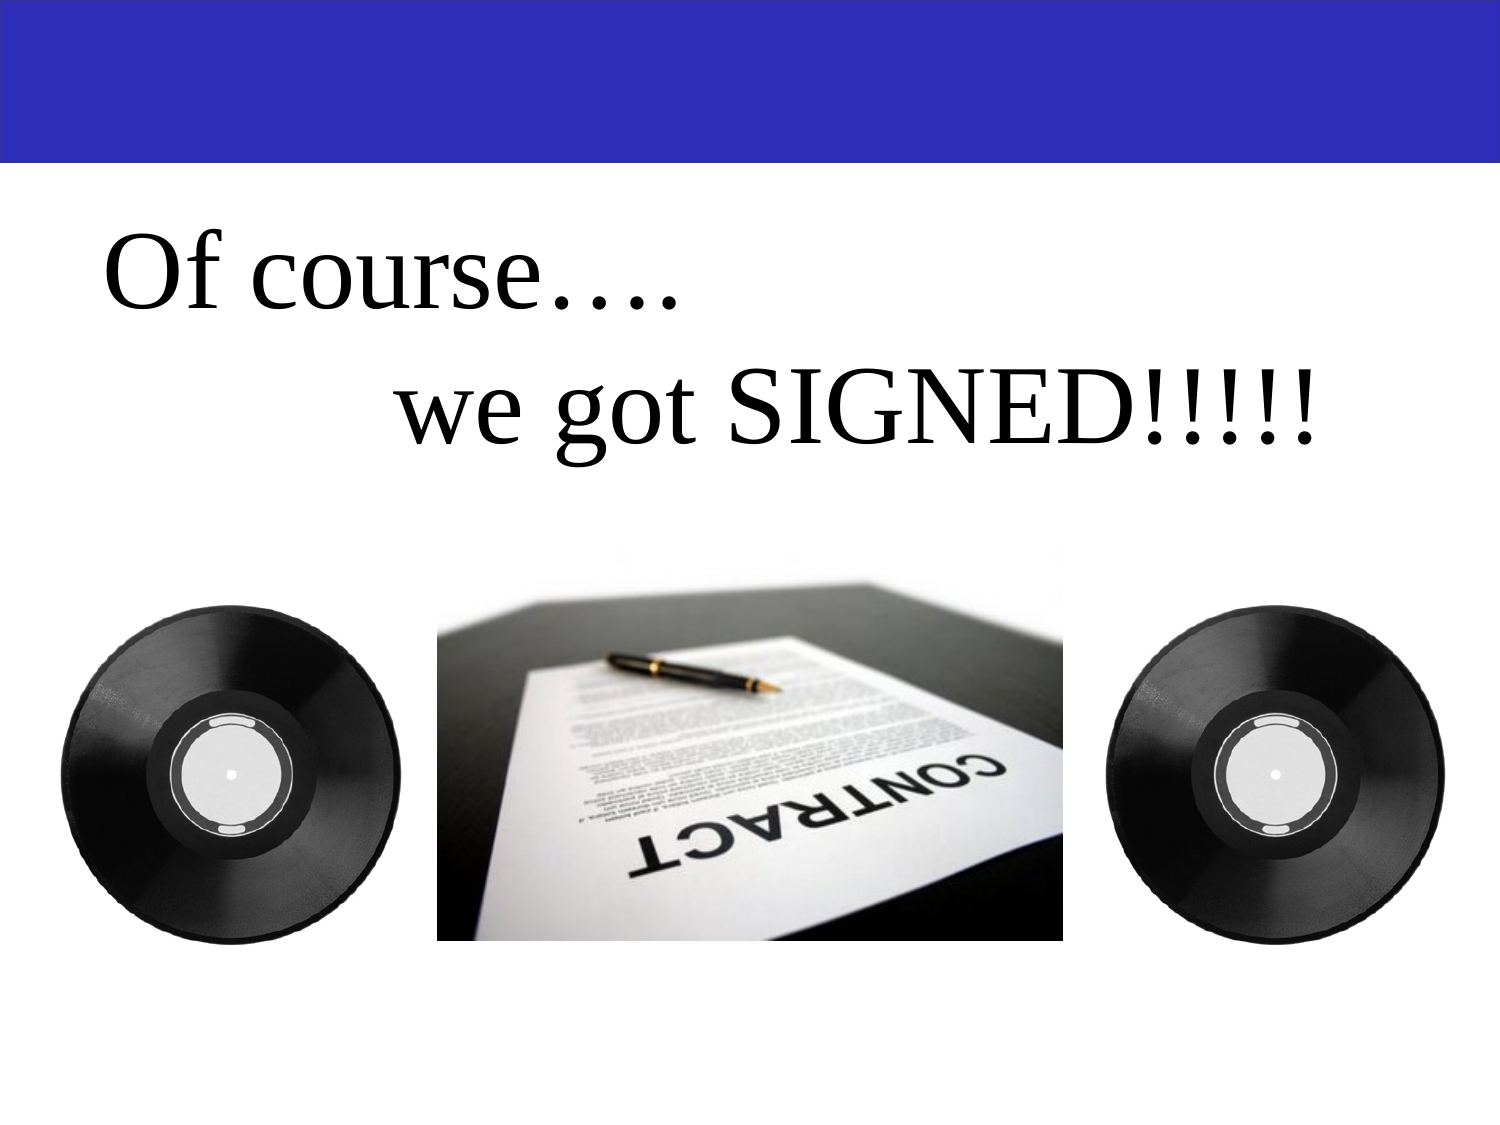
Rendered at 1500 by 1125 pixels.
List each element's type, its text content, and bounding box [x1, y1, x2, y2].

title Of course…. we got SIGNED!!!!! [87, 188, 1463, 475]
picture [24, 599, 431, 951]
picture [1068, 599, 1476, 951]
picture [437, 524, 1063, 941]
